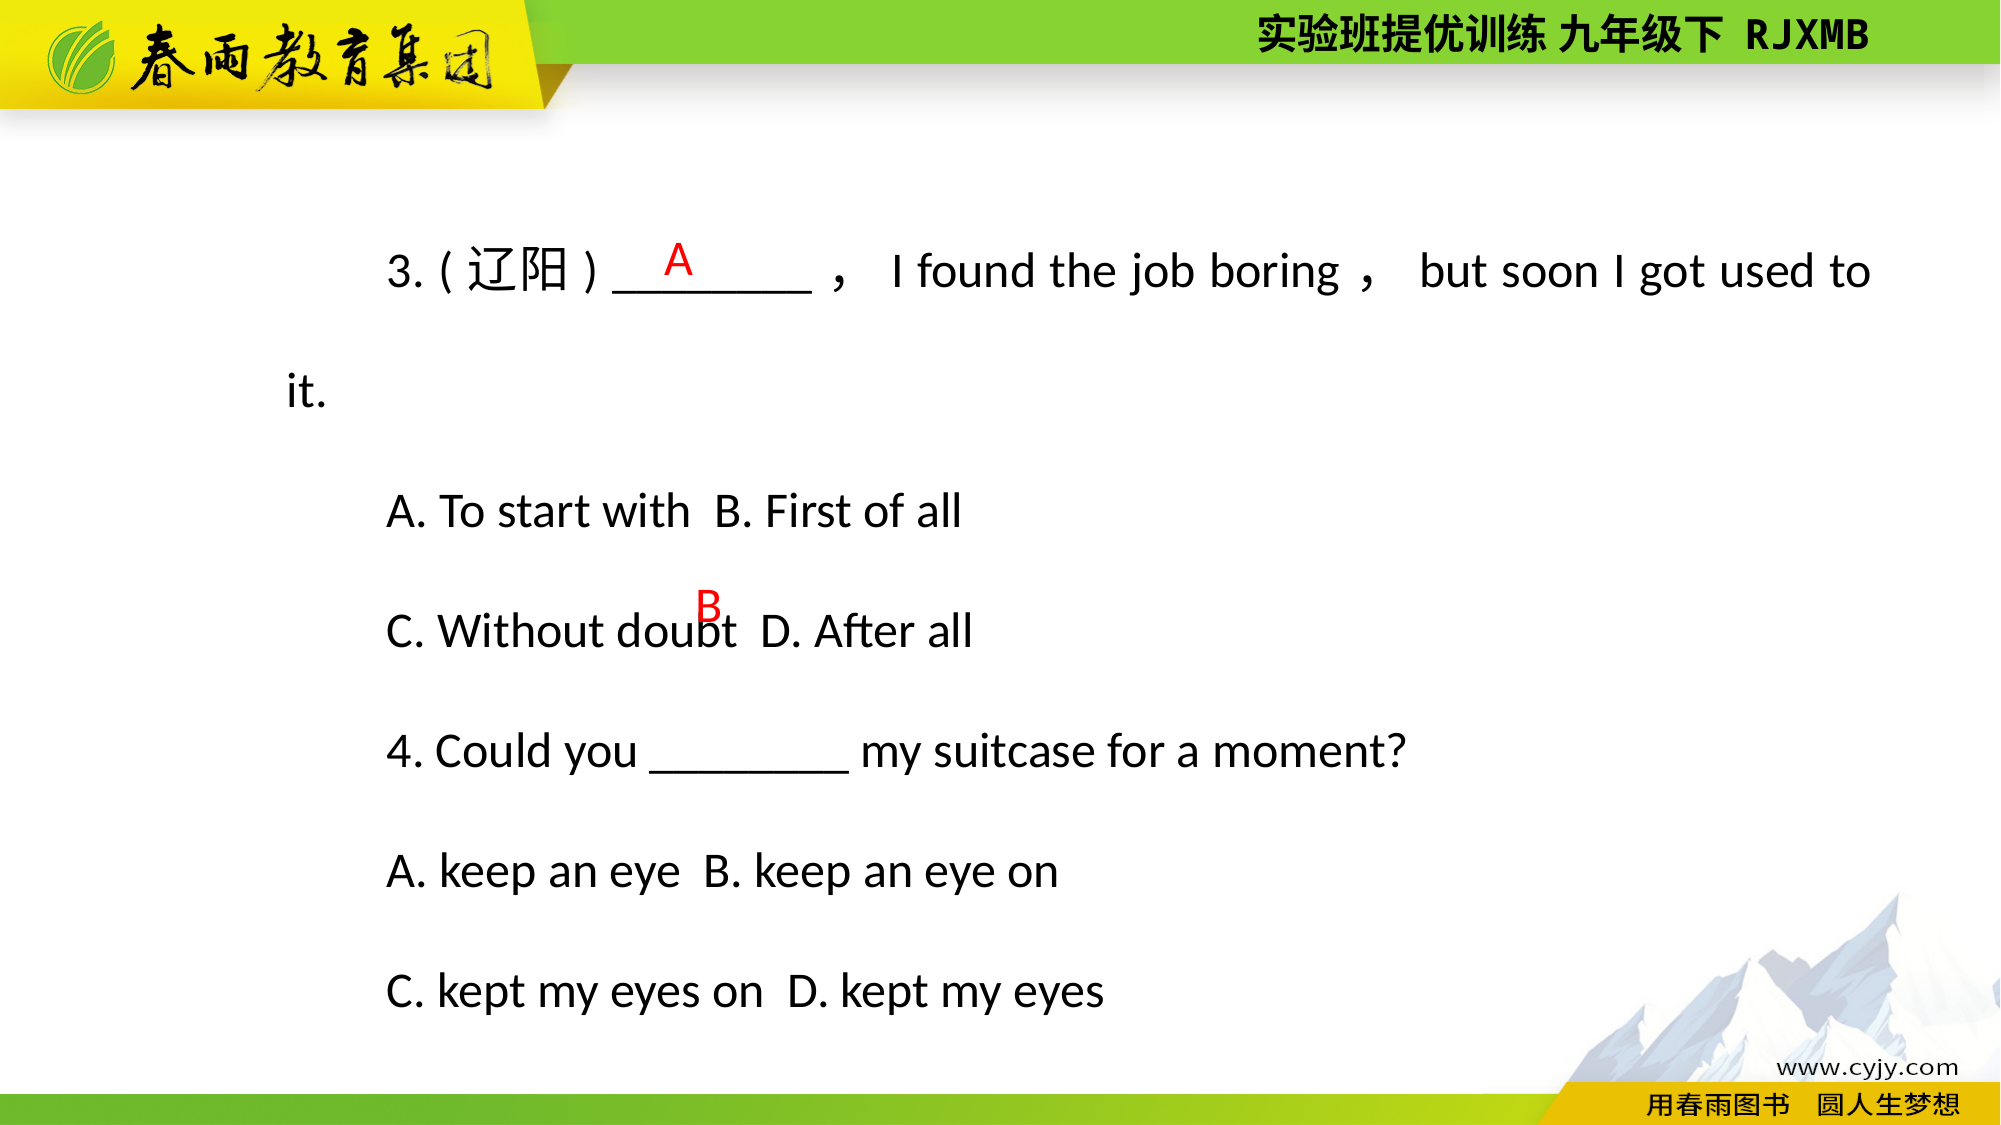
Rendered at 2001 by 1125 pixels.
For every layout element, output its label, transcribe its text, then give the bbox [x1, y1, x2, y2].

text_box B [680, 564, 738, 640]
text_box A [649, 217, 709, 293]
picture [0, 0, 2001, 1125]
text_box 3. (辽阳) ________，I found the job boring，but soon I got used to it. A. To start with B. First of all C. Without doubt D. After all 4. Could you ________ my suitcase for a moment? A. keep an eye B. keep an eye on C. kept my eyes on D. kept my eyes [272, 169, 1888, 1025]
